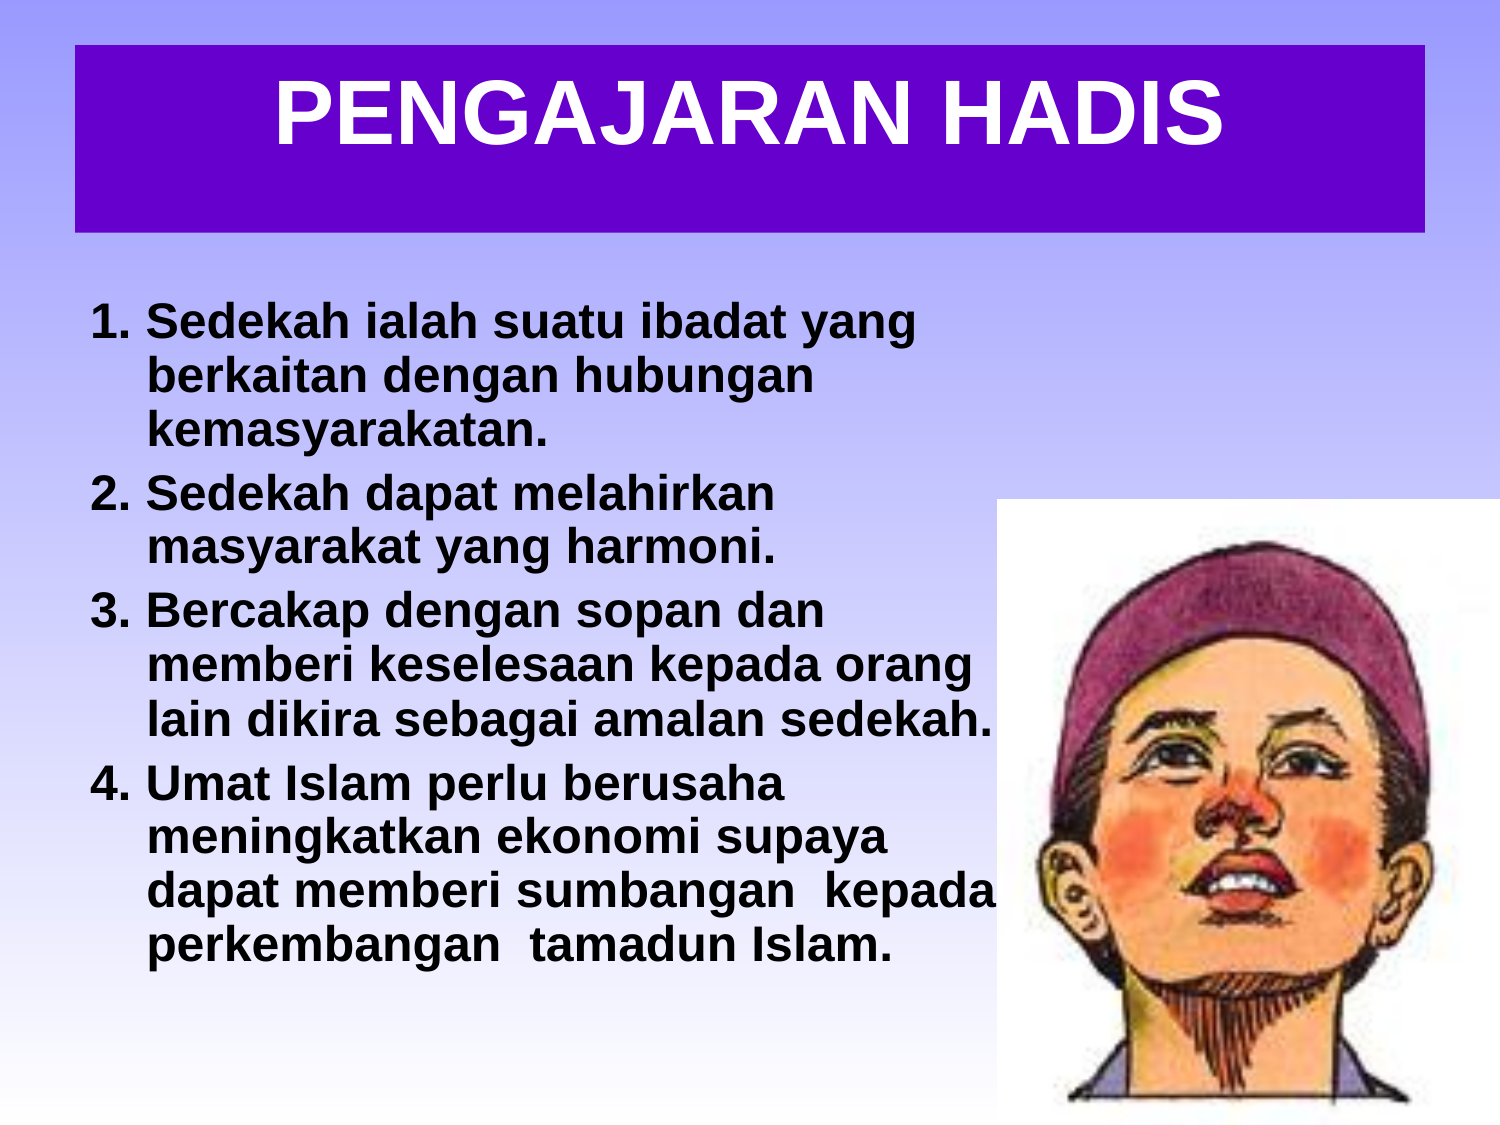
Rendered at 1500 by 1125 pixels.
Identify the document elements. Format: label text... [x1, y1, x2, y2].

list 1. Sedekah ialah suatu ibadat yang berkaitan dengan hubungan kemasyarakatan. 2. Sedekah dapat melahirkan masyarakat yang harmoni. 3. Bercakap dengan sopan dan memberi keselesaan kepada orang lain dikira sebagai amalan sedekah. 4. Umat Islam perlu berusaha meningkatkan ekonomi supaya dapat memberi sumbangan kepada perkembangan tamadun Islam. [75, 287, 1038, 1075]
picture [997, 499, 1500, 1125]
title PENGAJARAN HADIS [75, 45, 1425, 233]
